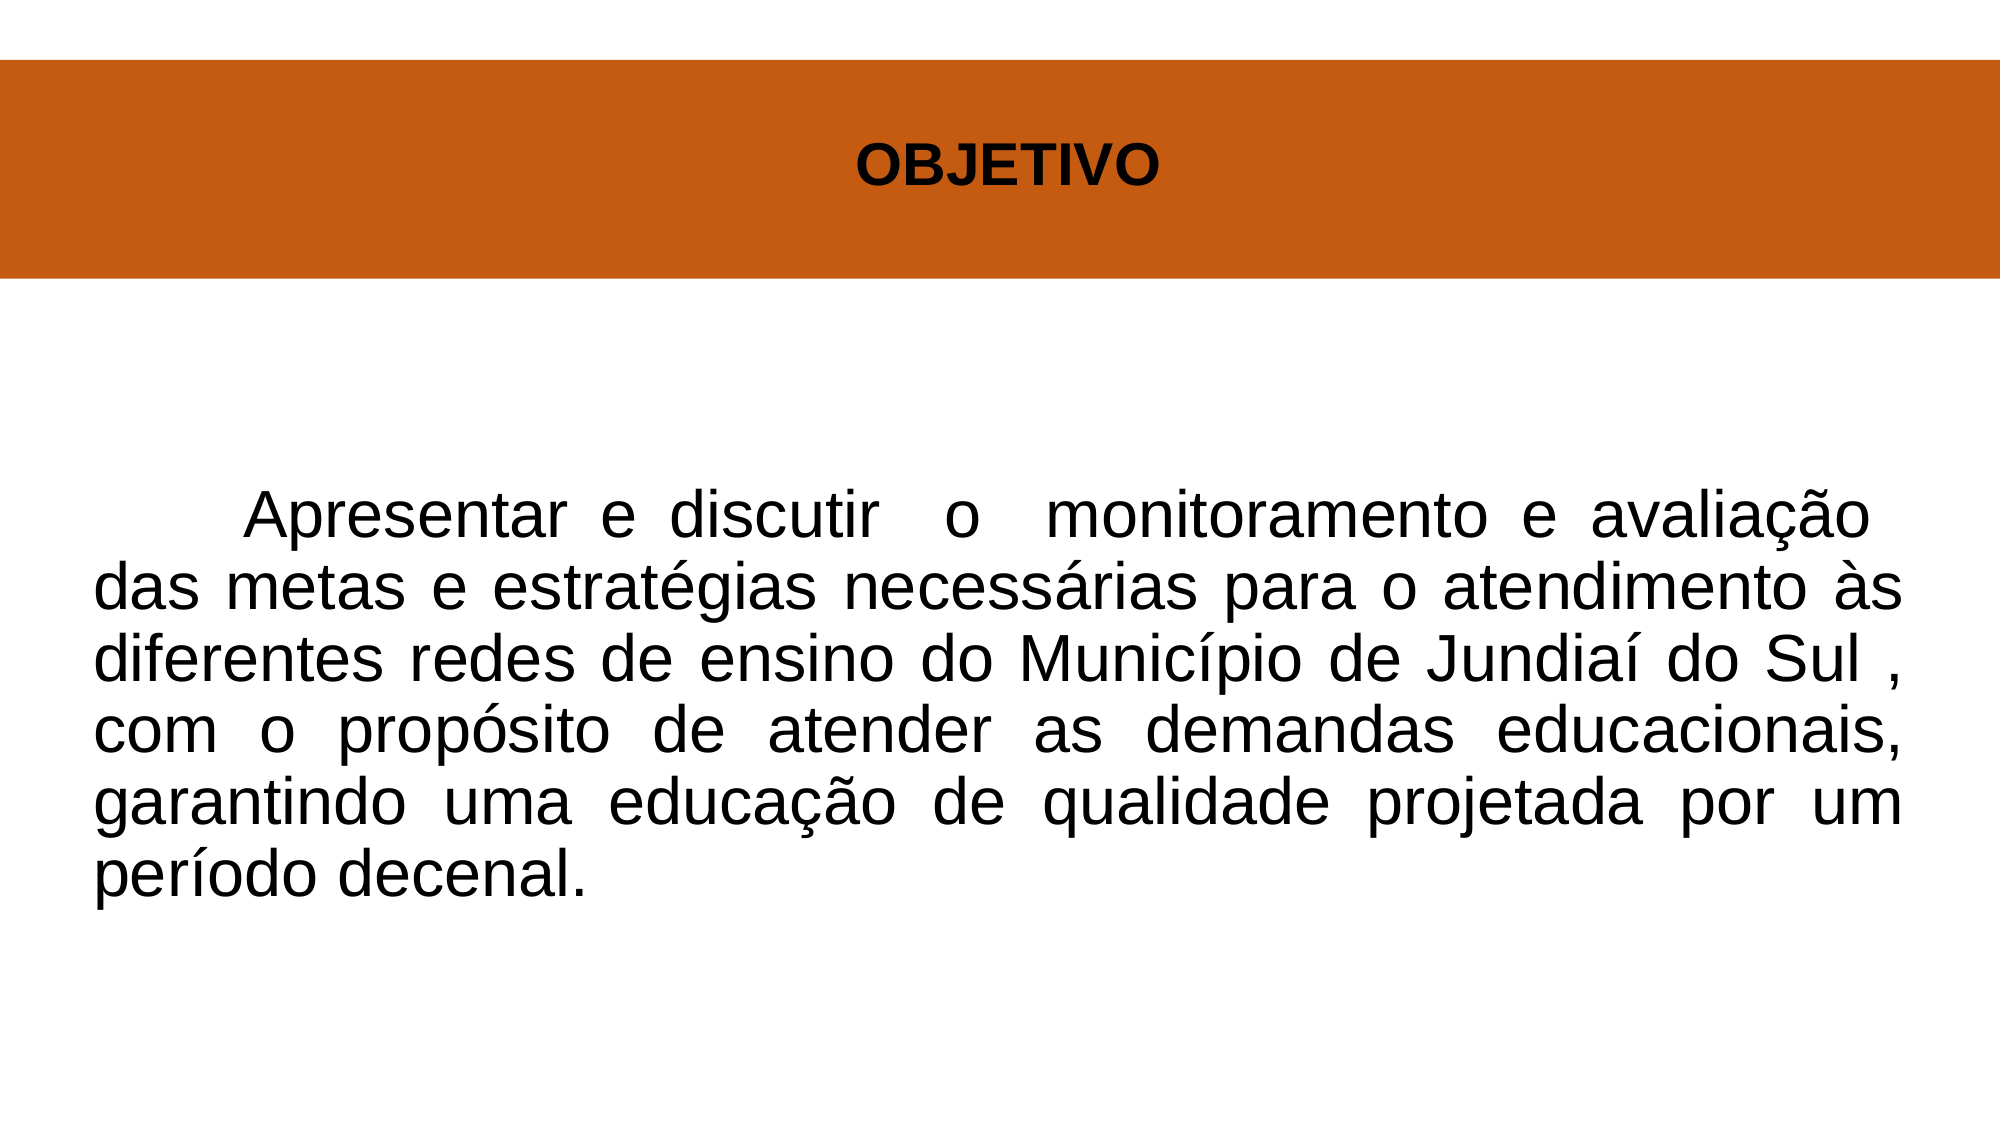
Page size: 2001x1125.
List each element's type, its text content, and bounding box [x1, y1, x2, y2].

list Apresentar e discutir o monitoramento e avaliação das metas e estratégias necessárias para o atendimento às diferentes redes de ensino do Município de Jundiaí do Sul , com o propósito de atender as demandas educacionais, garantindo uma educação de qualidade projetada por um período decenal. [78, 381, 1921, 1042]
title OBJETIVO [0, 59, 2000, 279]
